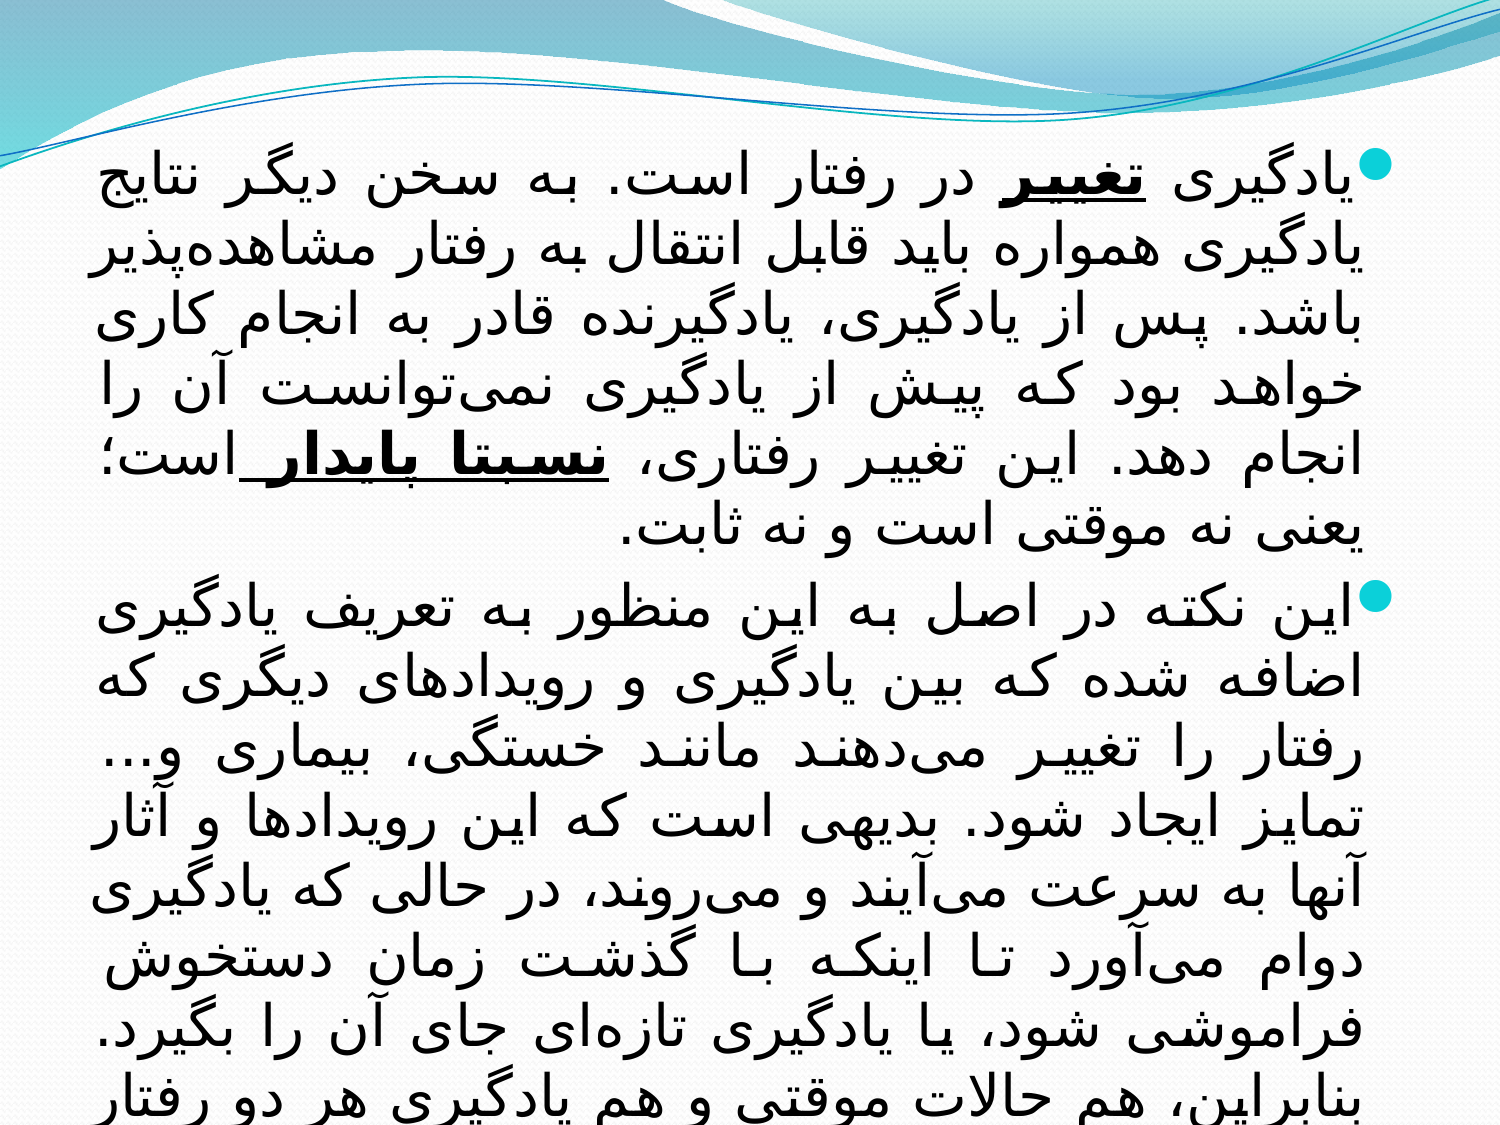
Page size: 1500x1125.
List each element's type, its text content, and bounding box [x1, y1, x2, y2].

list یادگیری تغییر در رفتار است. به سخن دیگر نتایج یادگیری همواره باید قابل انتقال به رفتار مشاهده‌پذیر باشد. پس از یادگیری، یادگیرنده قادر به انجام کاری خواهد بود که پیش از یادگیری نمی‌توانست آن را انجام دهد. این تغییر رفتاری، نسبتا پایدار است؛ یعنی نه موقتی است و نه ثابت. این نکته در اصل به این منظور به تعریف یادگیری اضافه شده که بین یادگیری و رویدادهای دیگری که رفتار را تغییر می‌دهند مانند خستگی، بیماری و... تمایز ایجاد شود. بدیهی است که این رویدادها و آثار آنها به سرعت می‌آیند و می‌روند، در حالی که یادگیری دوام می‌آورد تا اینکه با گذشت زمان دستخوش فراموشی شود، یا یادگیری تازه‌ای جای آن را بگیرد. بنابراین، هم حالات موقتی و هم یادگیری هر دو رفتار را تغییر می‌دهند، اما تغییر حاصل از یادگیری نسبتا پایدارتر است. [75, 128, 1425, 1038]
